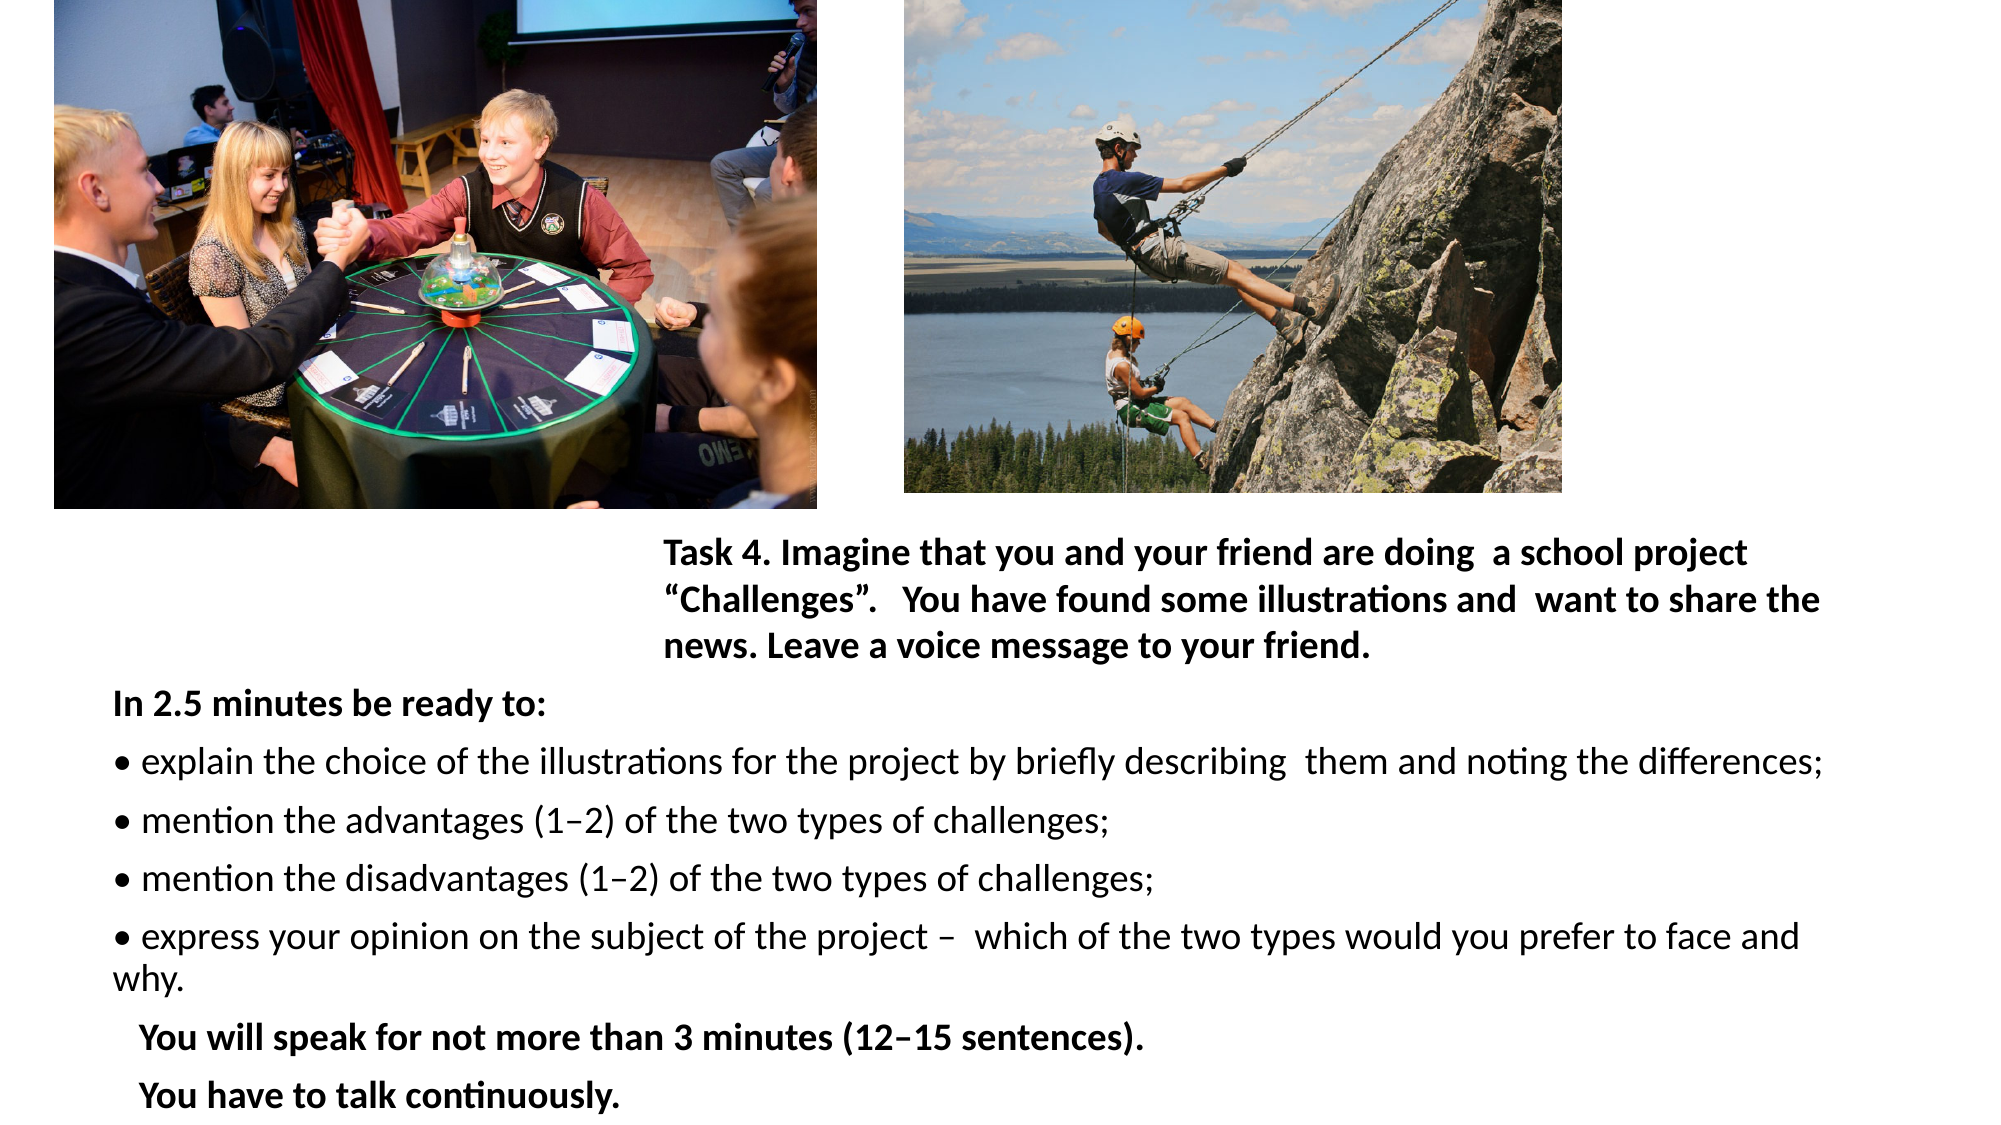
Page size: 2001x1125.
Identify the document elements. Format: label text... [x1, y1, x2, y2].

picture [904, 0, 1562, 493]
list Task 4. Imagine that you and your friend are doing a school project “Challenges”. You have found some illustrations and want to share the news. Leave a voice message to your friend. In 2.5 minutes be ready to: • explain the choice of the illustrations for the project by briefly describing them and noting the differences; • mention the advantages (1–2) of the two types of challenges; • mention the disadvantages (1–2) of the two types of challenges; • express your opinion on the subject of the project – which of the two types would you prefer to face and why. You will speak for not more than 3 minutes (12–15 sentences). You have to talk continuously. [97, 299, 1863, 1125]
picture [54, 0, 817, 509]
